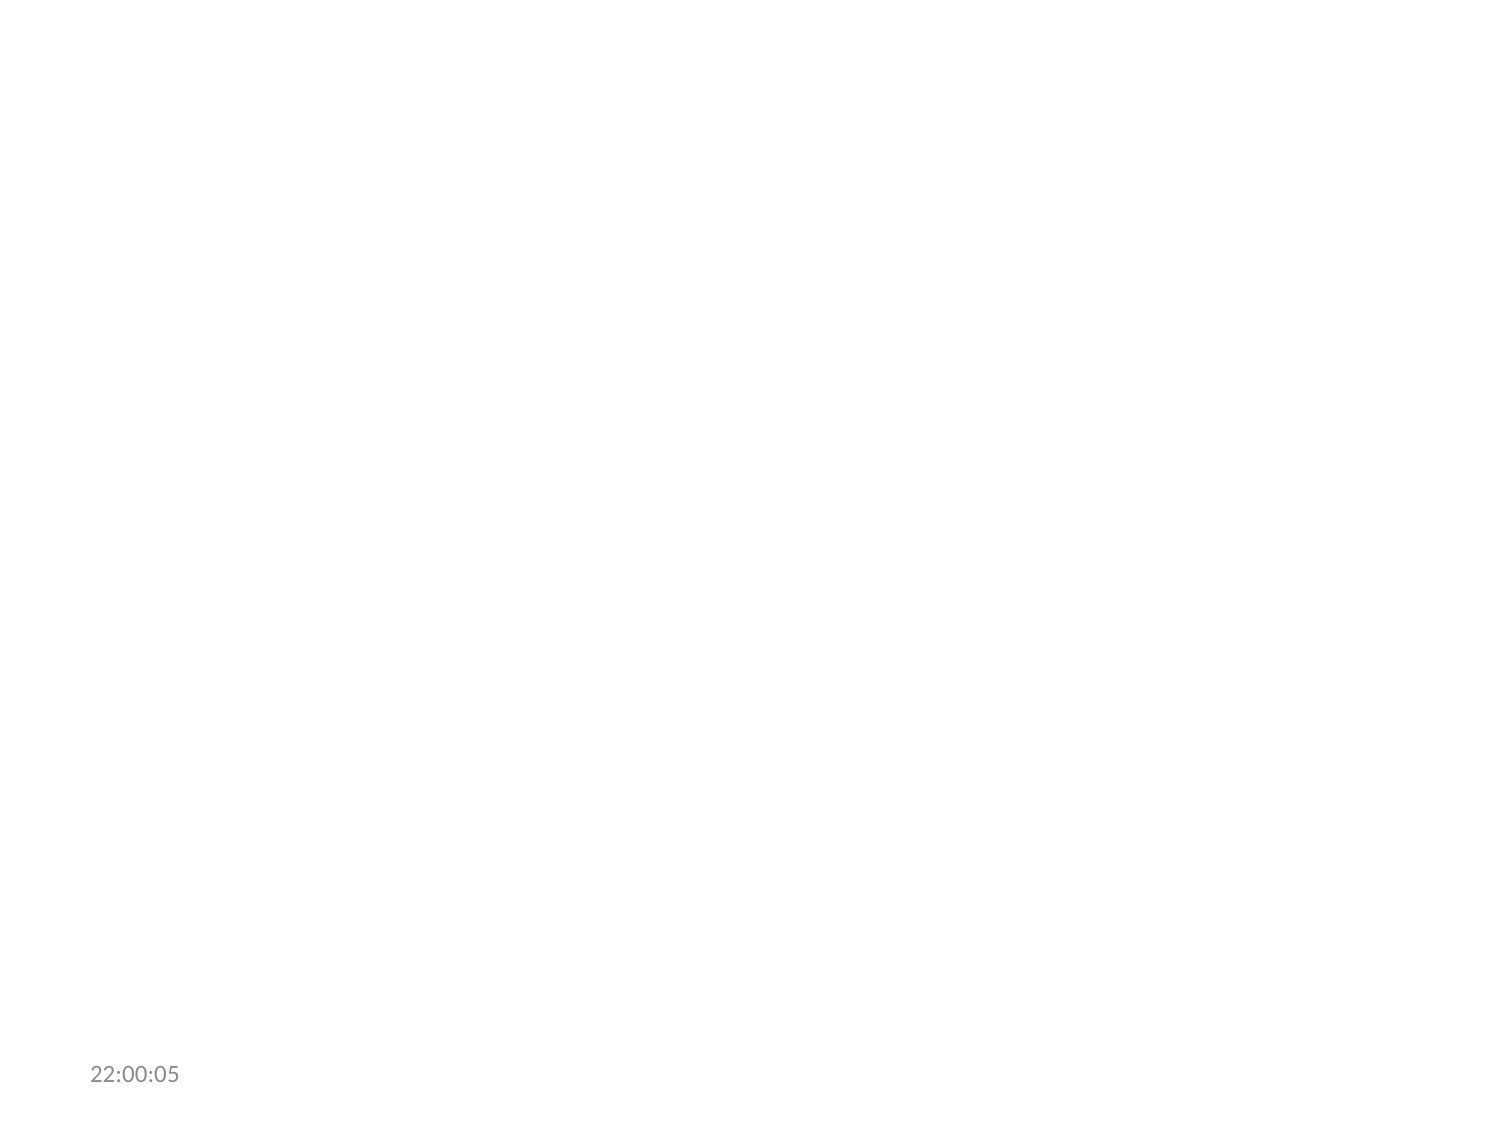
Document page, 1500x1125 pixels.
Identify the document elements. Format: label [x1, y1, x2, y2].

slide_number [75, 1042, 425, 1103]
